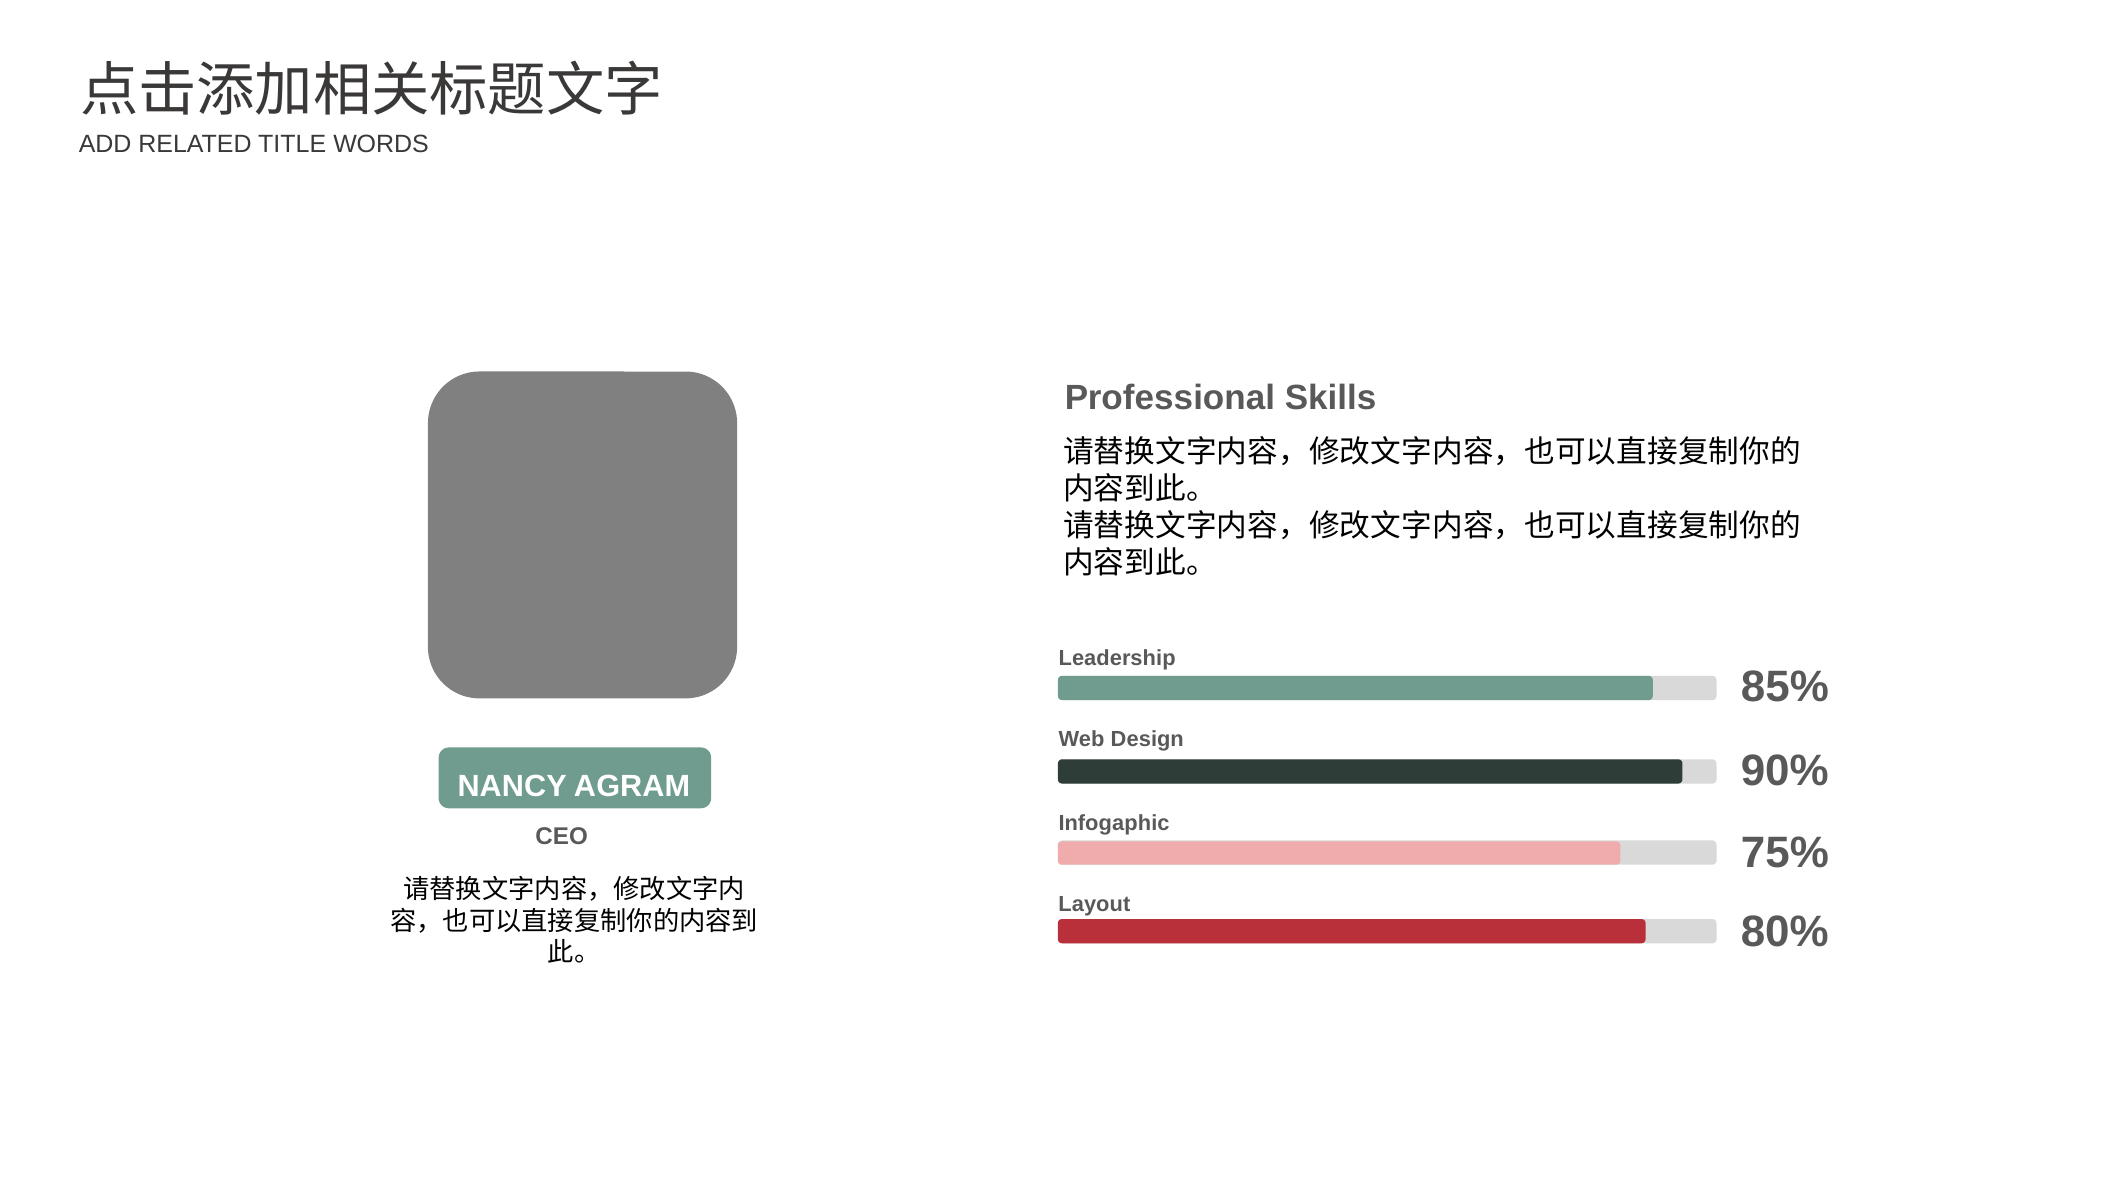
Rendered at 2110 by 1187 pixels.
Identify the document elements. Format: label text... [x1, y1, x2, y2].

text_box CEO [410, 798, 713, 857]
text_box [426, 370, 739, 700]
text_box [438, 739, 712, 812]
text_box 请替换文字内容，修改文字内容，也可以直接复制你的内容到此。 [372, 864, 776, 1006]
text_box ADD RELATED TITLE WORDS [62, 119, 446, 166]
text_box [1057, 642, 1717, 944]
text_box 85% [1723, 664, 1847, 716]
text_box 90% [1723, 748, 1847, 801]
text_box 点击添加相关标题文字 [64, 43, 679, 130]
text_box 75% [1723, 830, 1847, 883]
text_box 请替换文字内容，修改文字内容，也可以直接复制你的内容到此。 请替换文字内容，修改文字内容，也可以直接复制你的内容到此。 [1048, 424, 1835, 624]
text_box 80% [1723, 909, 1847, 961]
text_box Professional Skills [1050, 367, 1392, 424]
